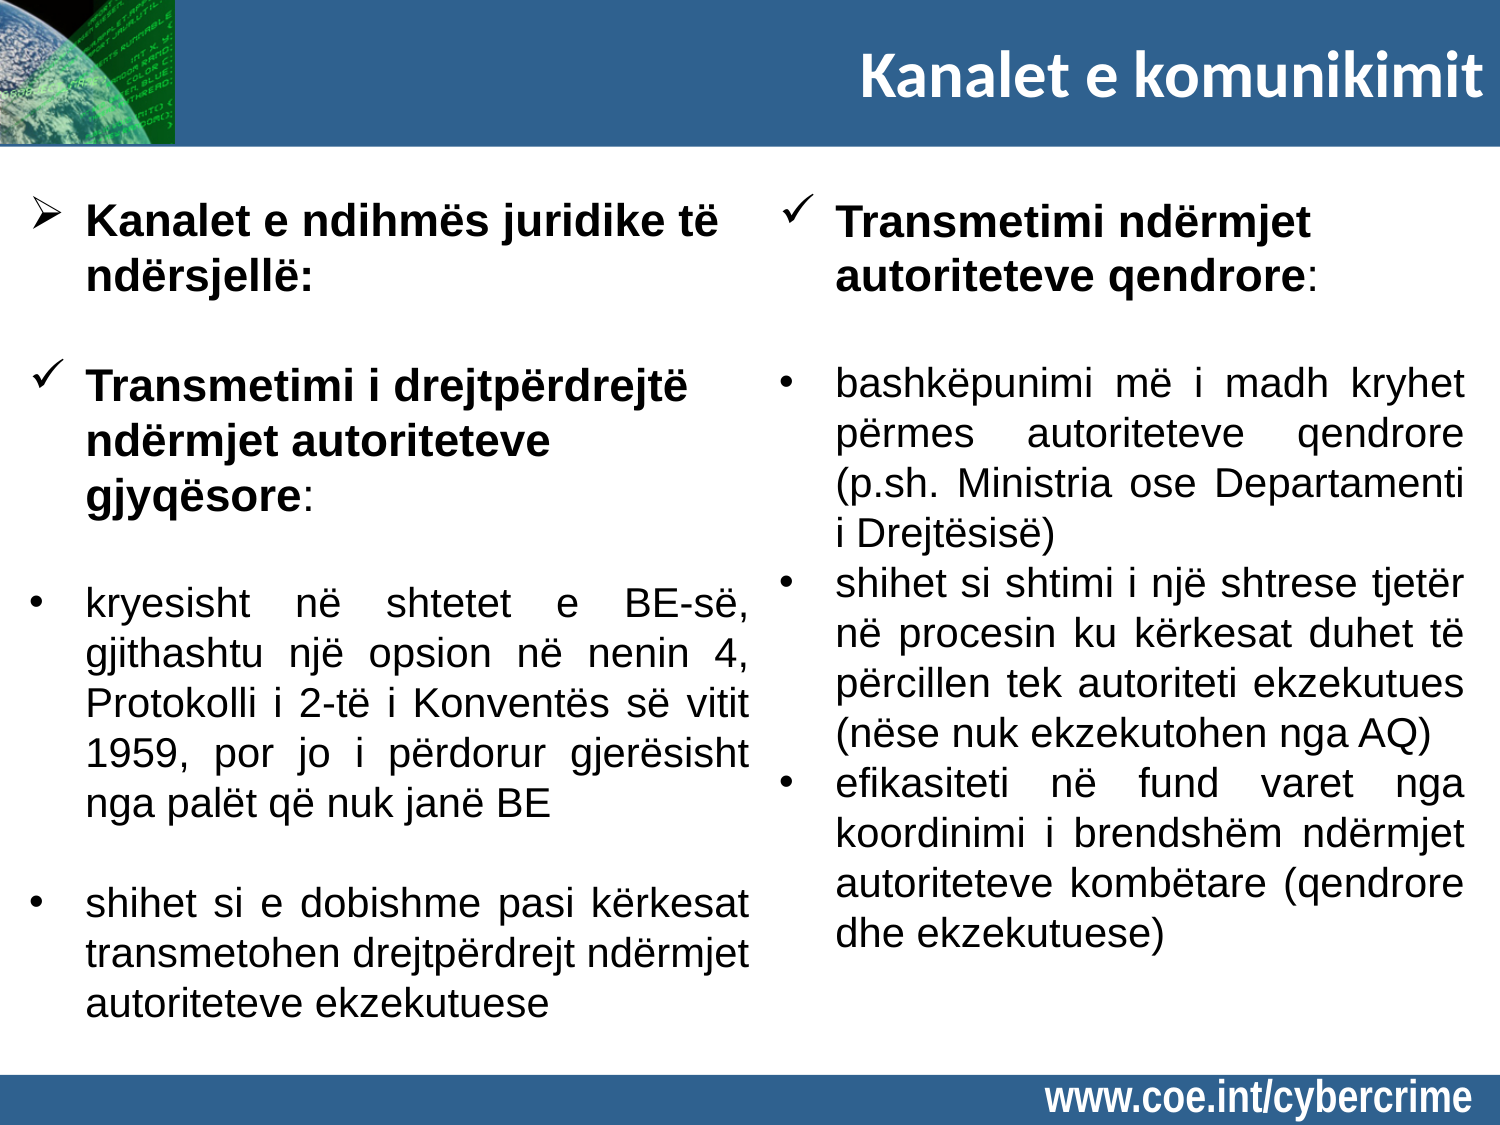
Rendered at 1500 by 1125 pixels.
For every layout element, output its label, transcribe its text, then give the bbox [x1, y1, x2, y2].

text_box www.coe.int/cybercrime [1030, 1059, 1500, 1125]
text_box Kanalet e ndihmës juridike të ndërsjellë: Transmetimi i drejtpërdrejtë ndërmjet autoriteteve gjyqësore: kryesisht në shtetet e BE-së, gjithashtu një opsion në nenin 4, Protokolli i 2-të i Konventës së vitit 1959, por jo i përdorur gjerësisht nga palët që nuk janë BE shihet si e dobishme pasi kërkesat transmetohen drejtpërdrejt ndërmjet autoriteteve ekzekutuese [14, 183, 765, 1034]
text_box Transmetimi ndërmjet autoriteteve qendrore: bashkëpunimi më i madh kryhet përmes autoriteteve qendrore (p.sh. Ministria ose Departamenti i Drejtësisë) shihet si shtimi i një shtrese tjetër në procesin ku kërkesat duhet të përcillen tek autoriteti ekzekutues (nëse nuk ekzekutohen nga AQ) efikasiteti në fund varet nga koordinimi i brendshëm ndërmjet autoriteteve kombëtare (qendrore dhe ekzekutuese) [764, 183, 1480, 964]
text_box Kanalet e komunikimit [177, 0, 1500, 149]
text_box [0, 1073, 1030, 1125]
picture [0, 0, 175, 144]
